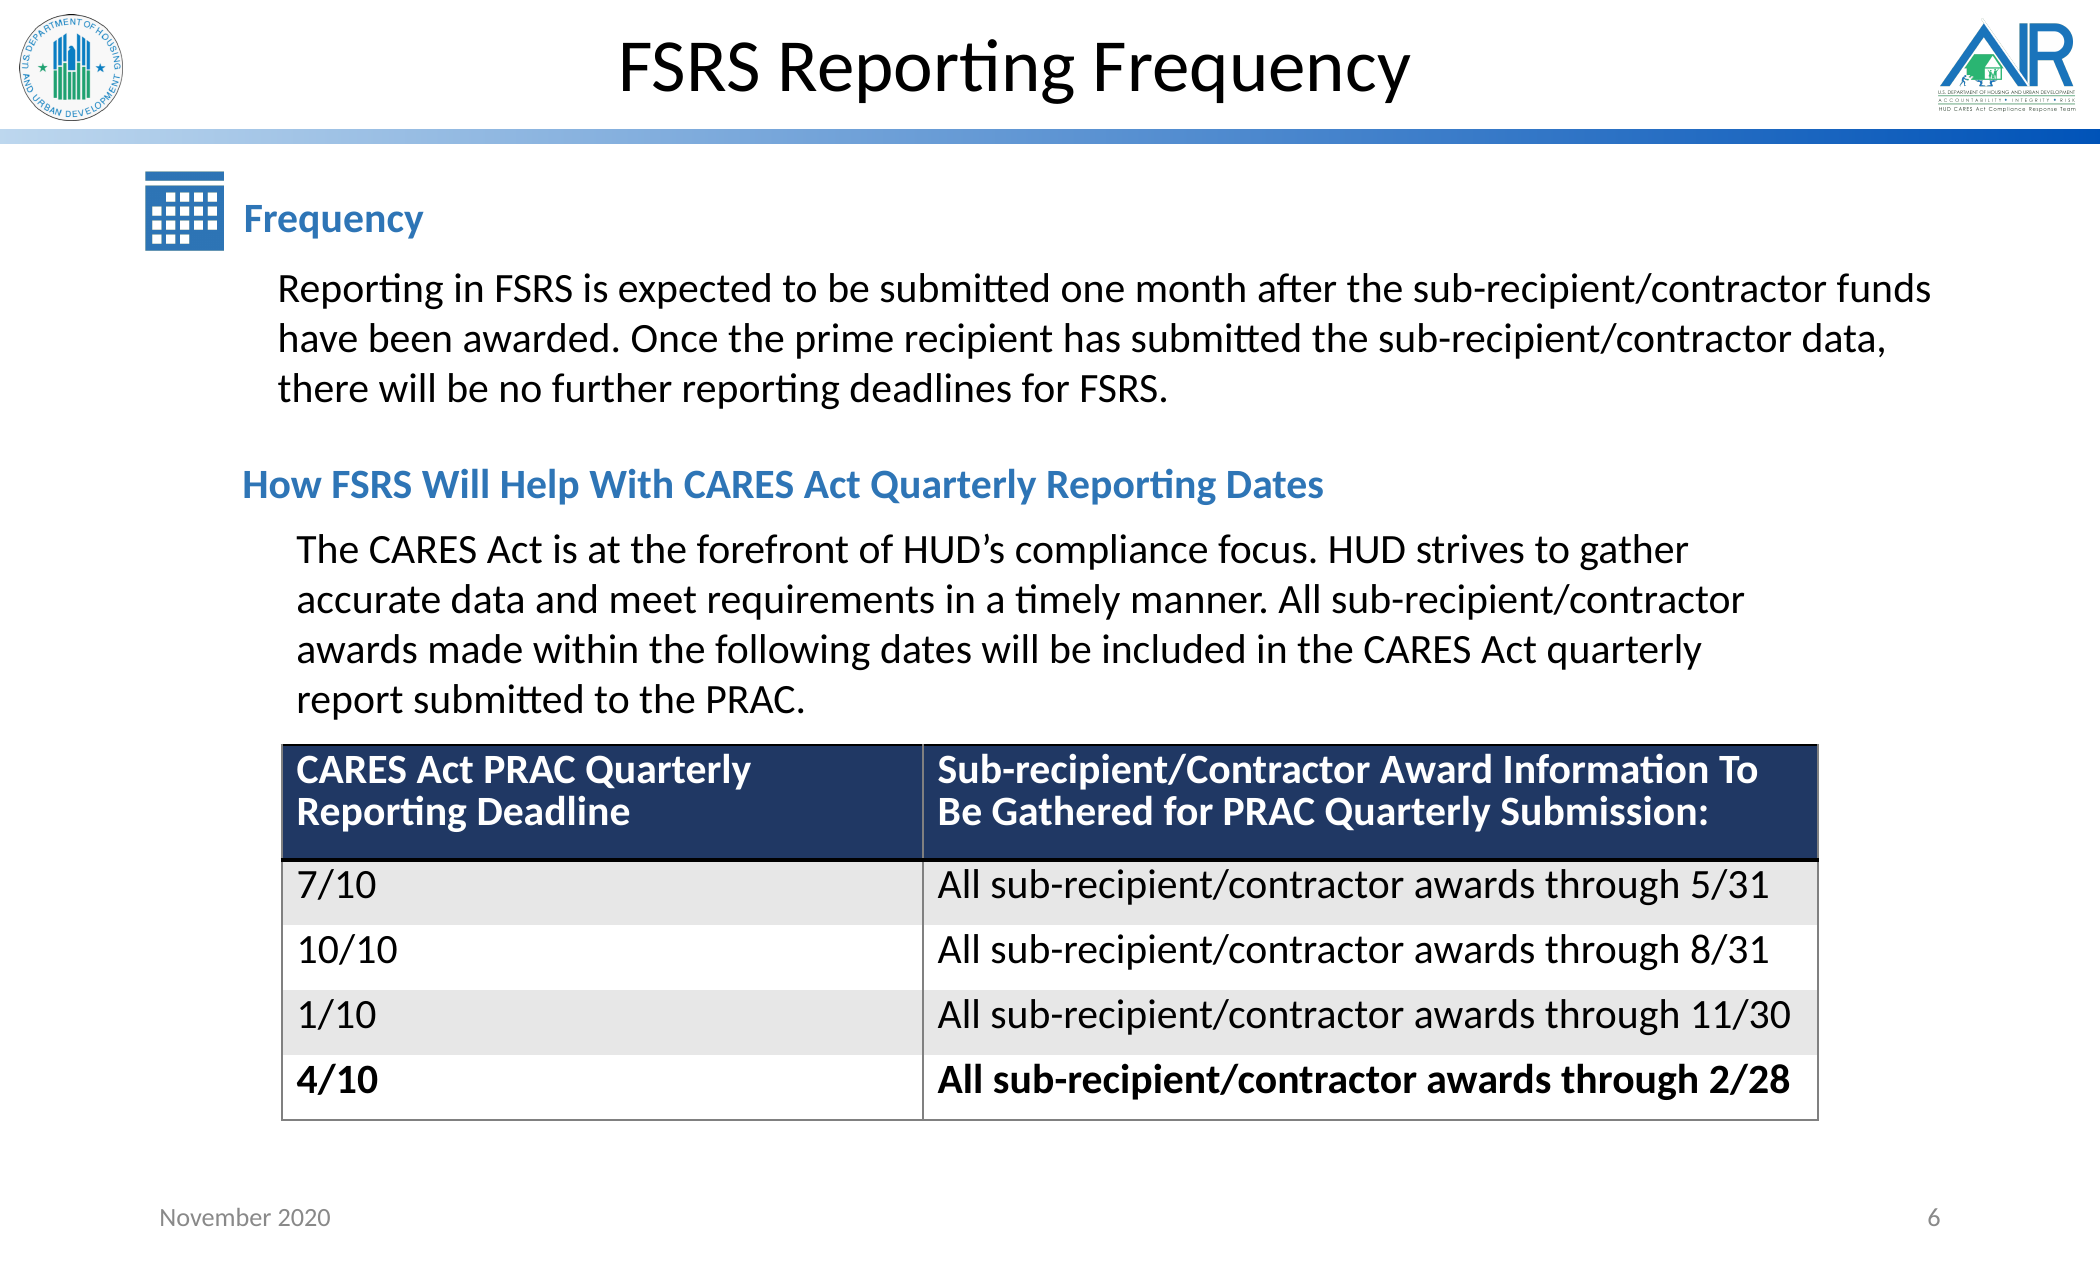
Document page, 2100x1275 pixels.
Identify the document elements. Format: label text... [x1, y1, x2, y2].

picture [1930, 18, 2085, 115]
table_cell All sub-recipient/contractor awards through 8/31 [924, 925, 1817, 990]
title FSRS Reporting Frequency [184, 23, 1846, 111]
table_header Sub-recipient/Contractor Award Information To Be Gathered for PRAC Quarterly Submission: [924, 746, 1817, 858]
table_cell 4/10 [283, 1055, 922, 1119]
text_box Frequency [240, 183, 440, 249]
text_box The CARES Act is at the forefront of HUD’s compliance focus. HUD strives to gather accurate data and meet requirements in a timely manner. All sub-recipient/contractor awards made within the following dates will be included in the CARES Act quarterly report submitted to the PRAC. [281, 514, 1819, 730]
picture [129, 155, 240, 267]
table_cell All sub-recipient/contractor awards through 11/30 [924, 990, 1817, 1055]
picture [19, 14, 123, 121]
table_cell 1/10 [283, 990, 922, 1055]
slide_number 6 [1483, 1181, 1956, 1250]
table_cell 10/10 [283, 925, 922, 990]
text_box Reporting in FSRS is expected to be submitted one month after the sub-recipient/contractor funds have been awarded. Once the prime recipient has submitted the sub-recipient/contractor data, there will be no further reporting deadlines for FSRS. [263, 253, 1956, 513]
text_box How FSRS Will Help With CARES Act Quarterly Reporting Dates [227, 449, 1350, 515]
table_cell All sub-recipient/contractor awards through 2/28 [924, 1055, 1817, 1119]
table_header CARES Act PRAC Quarterly Reporting Deadline [283, 746, 922, 858]
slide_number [144, 1181, 617, 1250]
table_cell 7/10 [283, 862, 922, 925]
table_cell All sub-recipient/contractor awards through 5/31 [924, 862, 1817, 925]
